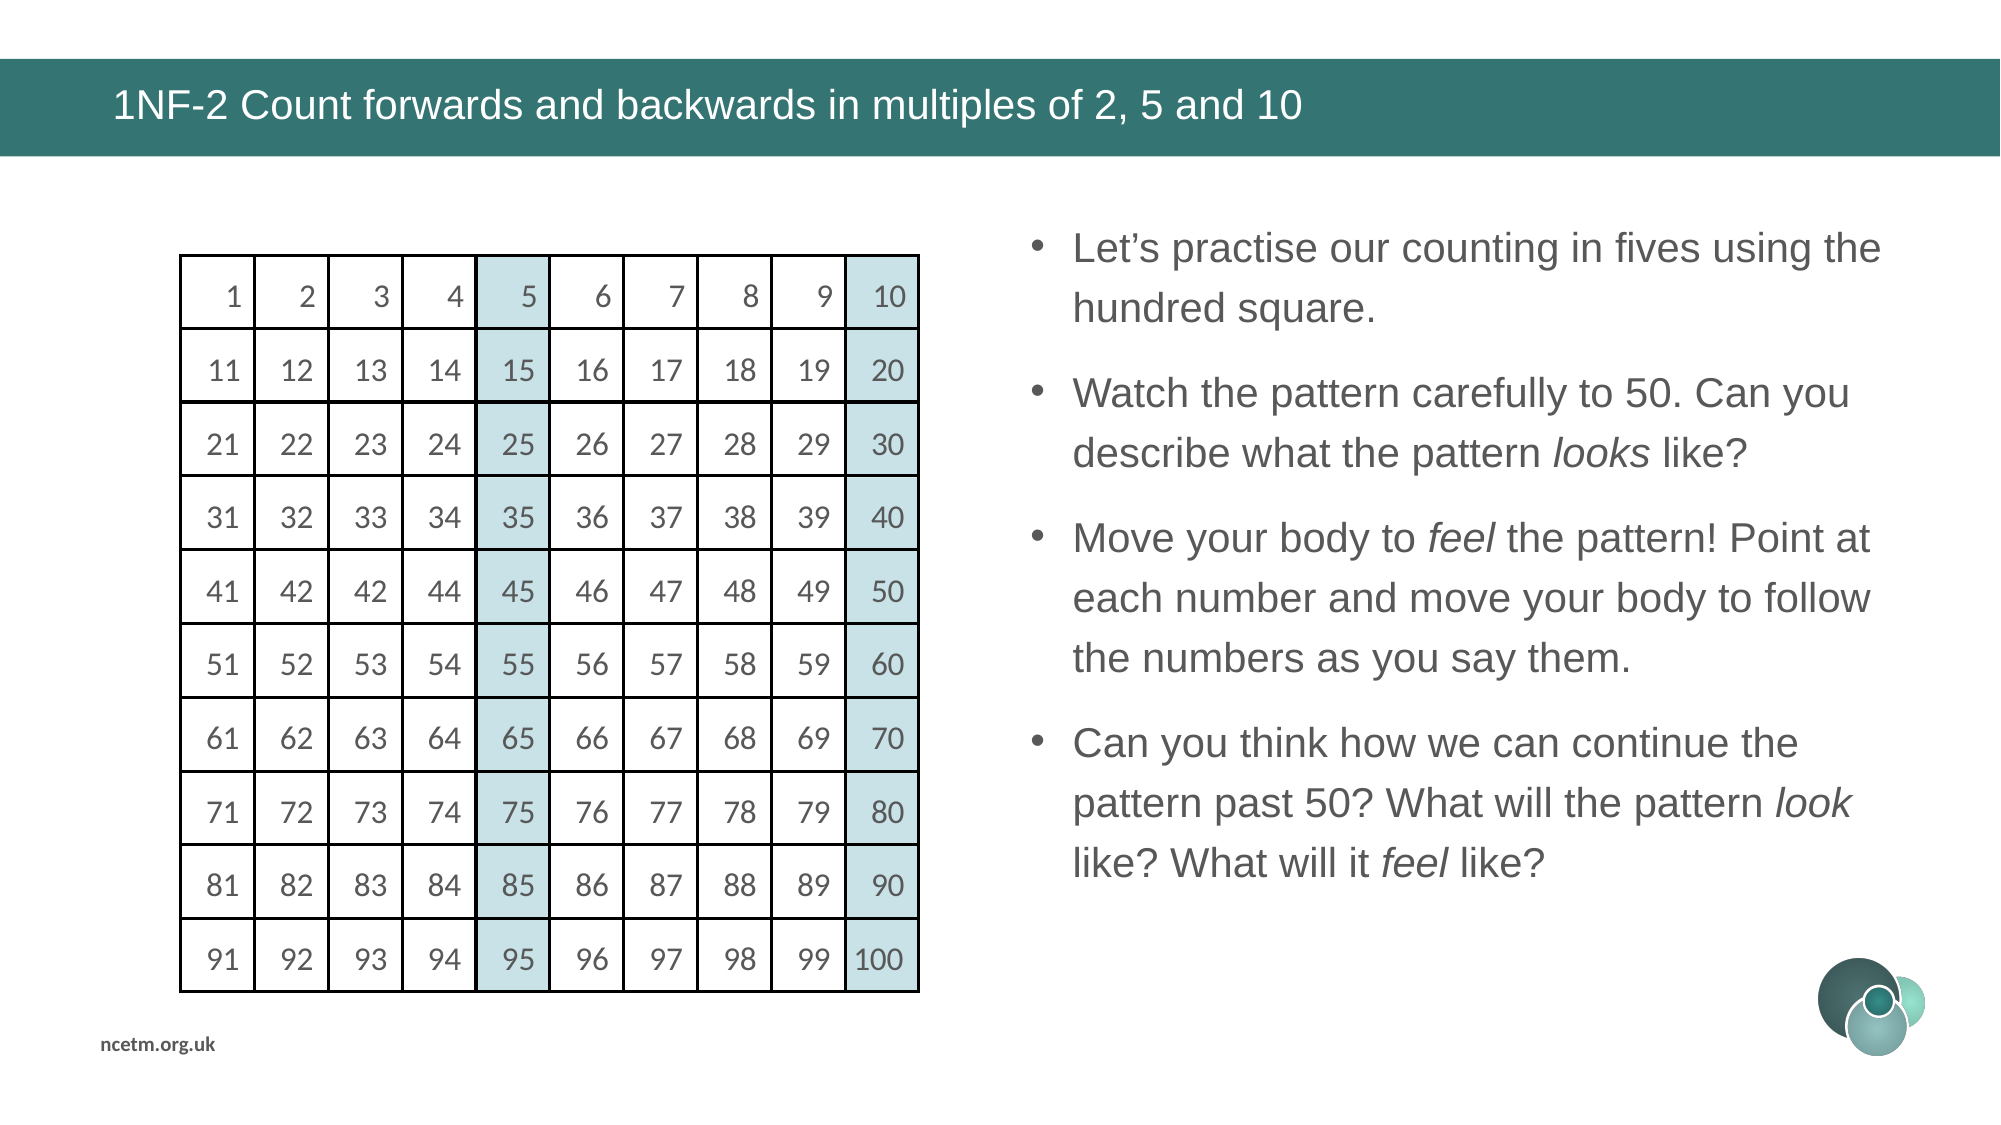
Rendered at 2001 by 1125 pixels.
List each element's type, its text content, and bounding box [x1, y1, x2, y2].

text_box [188, 266, 924, 985]
text_box Let’s practise our counting in fives using the hundred square. Watch the pattern carefully to 50. Can you describe what the pattern looks like? Move your body to feel the pattern! Point at each number and move your body to follow the numbers as you say them. Can you think how we can continue the pattern past 50? What will the pattern look like? What will it feel like? [1015, 203, 1900, 876]
title 1NF-2 Count forwards and backwards in multiples of 2, 5 and 10 [97, 76, 1945, 147]
picture [1818, 958, 1925, 1056]
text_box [179, 254, 920, 993]
